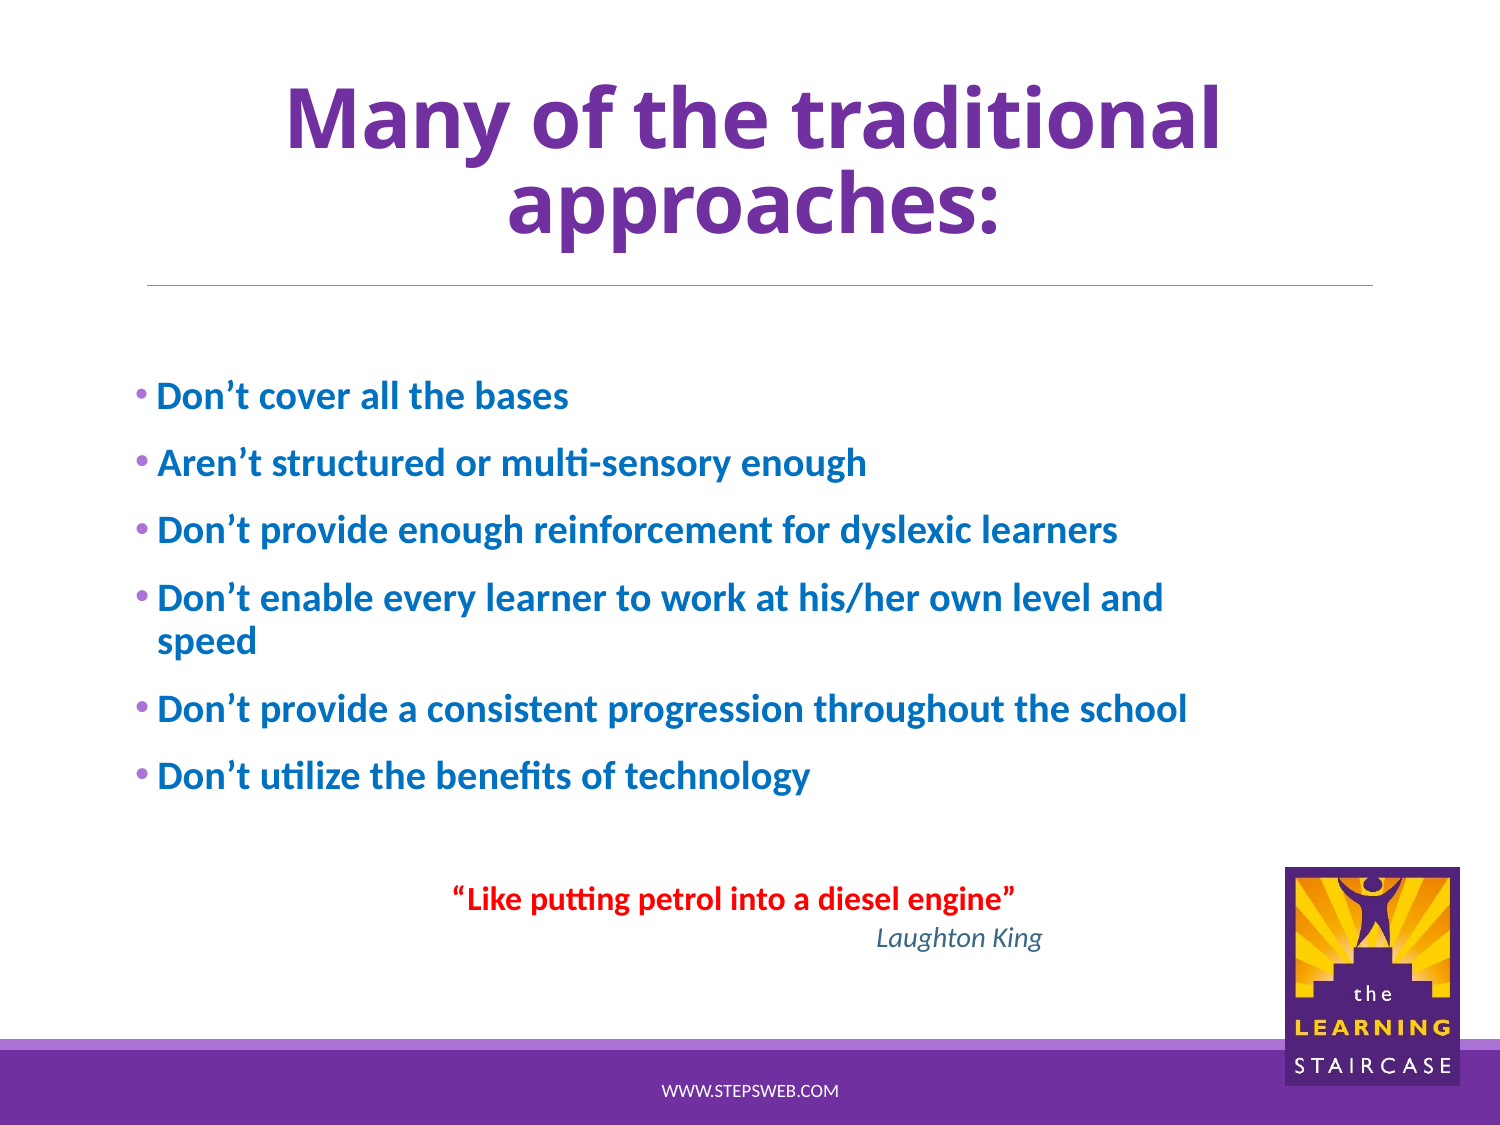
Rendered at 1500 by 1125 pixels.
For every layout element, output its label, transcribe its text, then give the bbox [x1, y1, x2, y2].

list Don’t cover all the bases Aren’t structured or multi-sensory enough Don’t provide enough reinforcement for dyslexic learners Don’t enable every learner to work at his/her own level and speed Don’t provide a consistent progression throughout the school Don’t utilize the benefits of technology “Like putting petrol into a diesel engine” Laughton King [135, 302, 1373, 963]
footer www.stepsweb.com [453, 1059, 1047, 1120]
picture [1284, 867, 1461, 1086]
title Many of the traditional approaches: [135, 47, 1373, 285]
